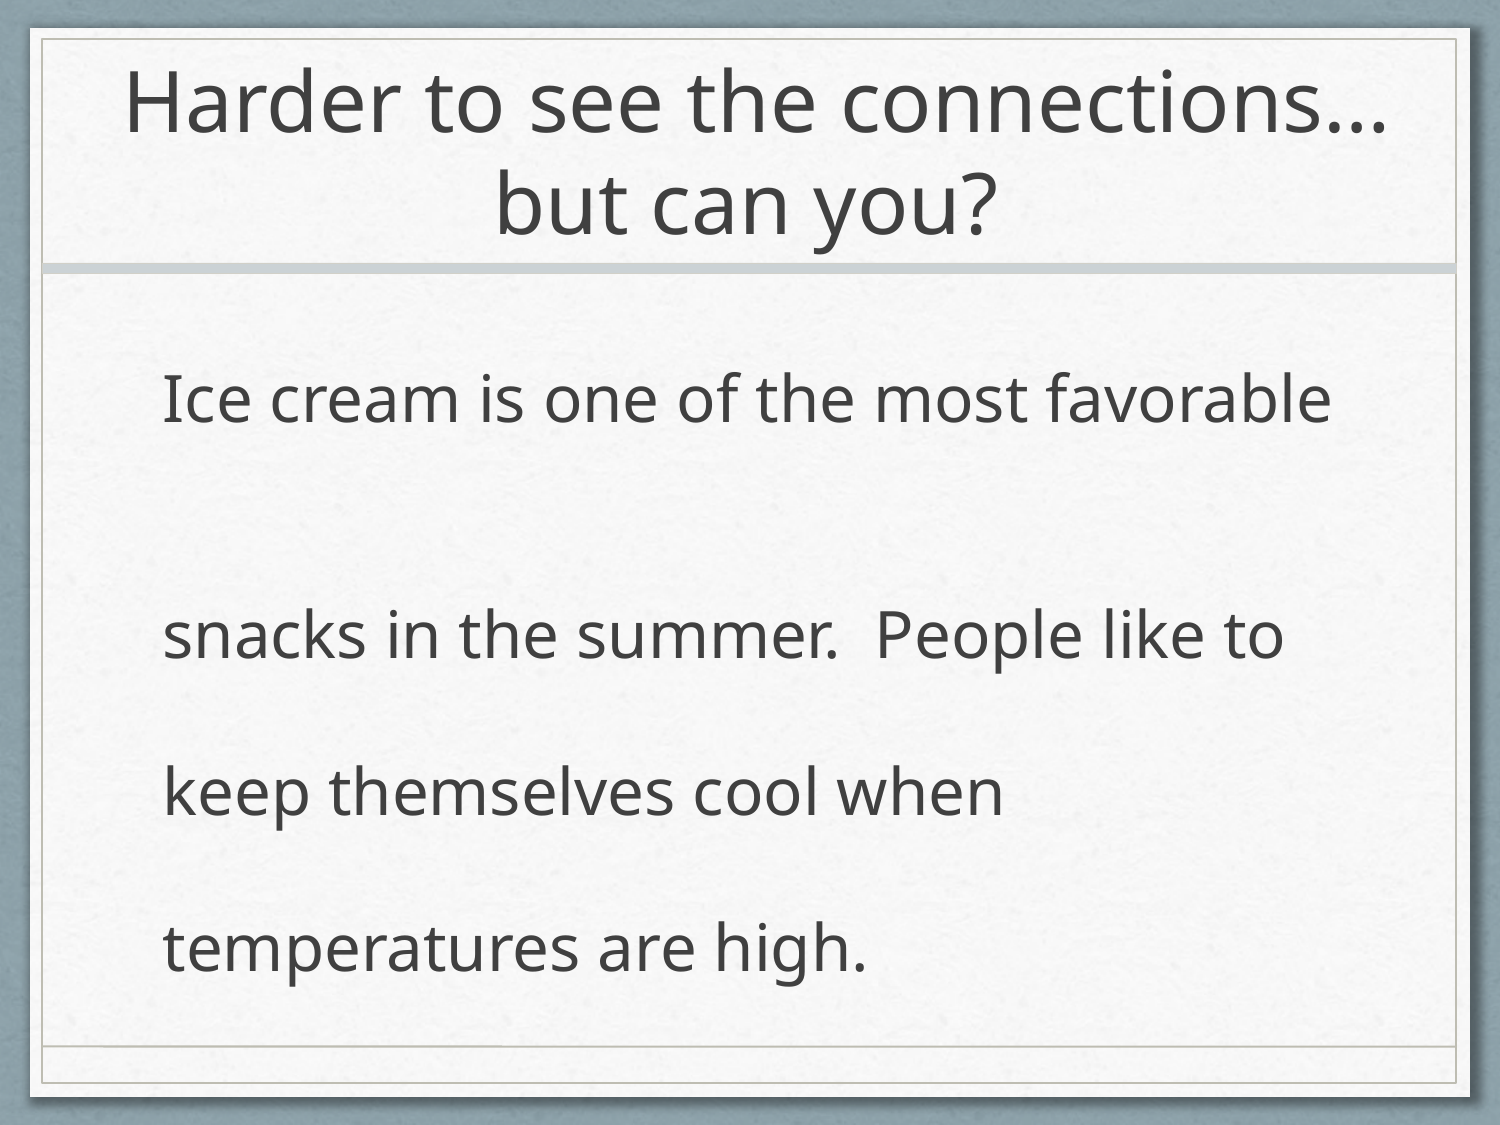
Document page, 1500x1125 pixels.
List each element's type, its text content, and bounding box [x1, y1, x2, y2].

title Harder to see the connections… but can you? [104, 40, 1410, 260]
picture [30, 28, 1470, 1097]
list Ice cream is one of the most favorable snacks in the summer. People like to keep themselves cool when temperatures are high. [147, 350, 1353, 995]
